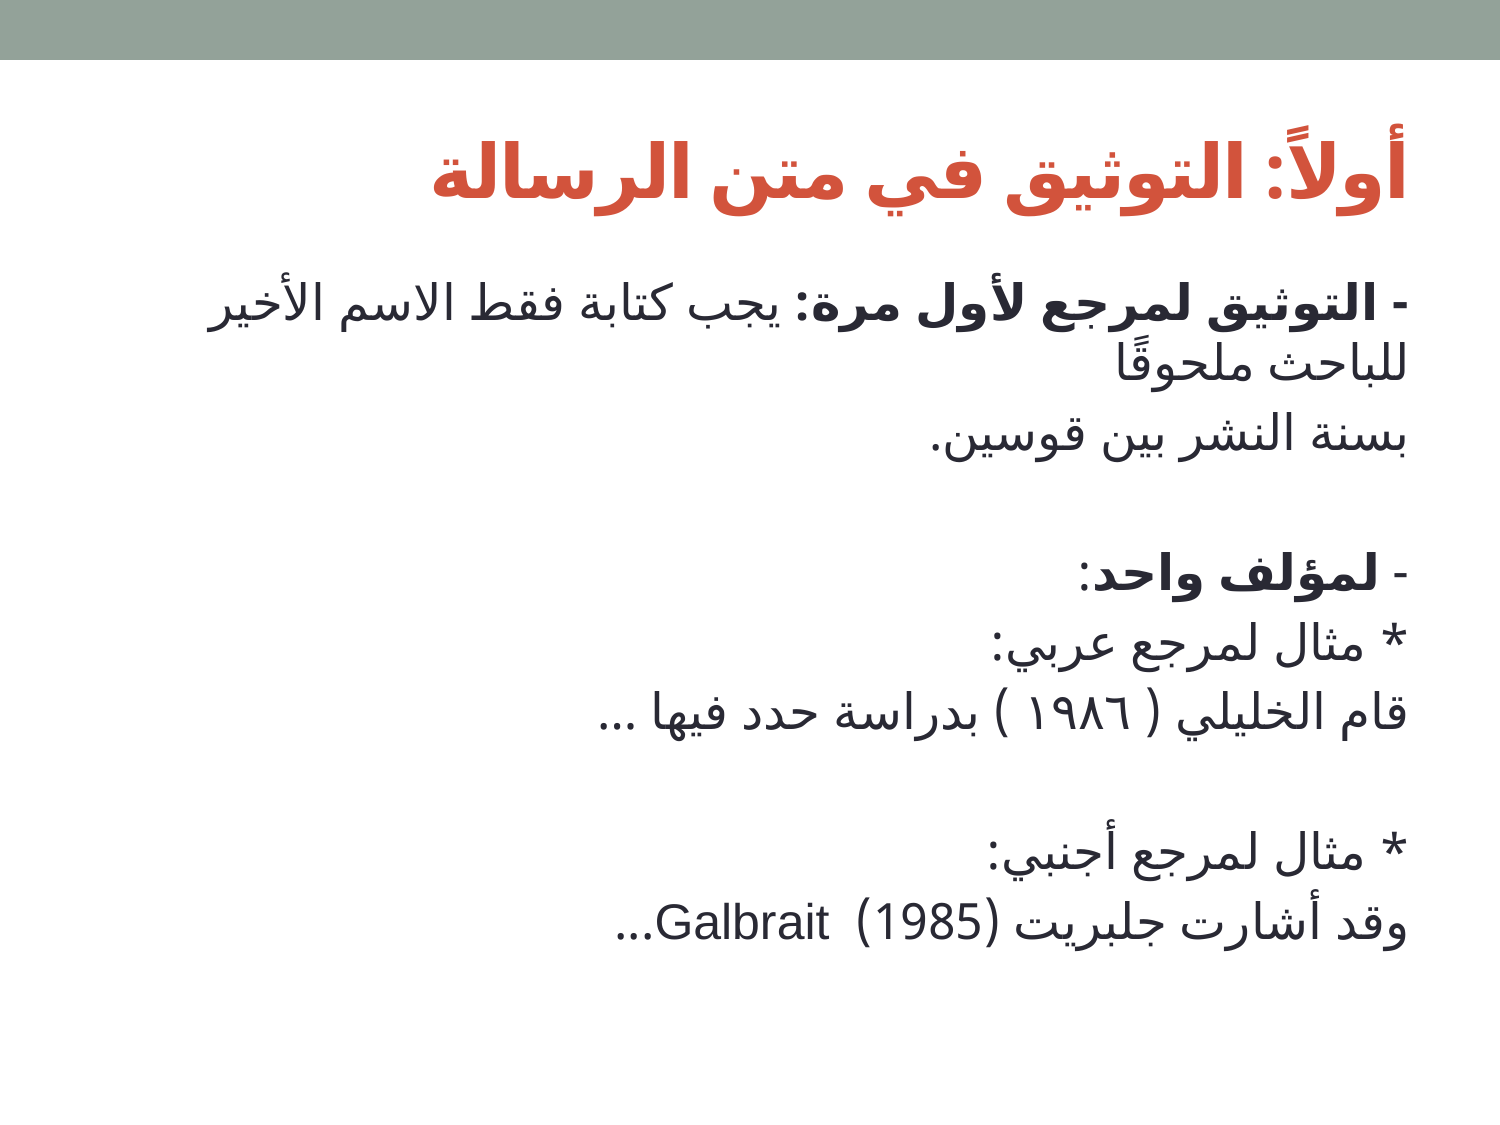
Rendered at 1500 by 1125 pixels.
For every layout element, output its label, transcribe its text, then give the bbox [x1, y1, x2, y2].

title أولاً: التوثيق في متن الرسالة [75, 87, 1425, 250]
list - التوثيق لمرجع لأول مرة: يجب كتابة فقط الاسم الأخير للباحث ملحوقًا بسنة النشر بين قوسين. - لمؤلف واحد: * مثال لمرجع عربي: قام الخليلي ( ١٩٨٦ ) بدراسة حدد فيها … * مثال لمرجع أجنبي: وقد أشارت جلبريت (1985) Galbrait... [75, 262, 1425, 1063]
